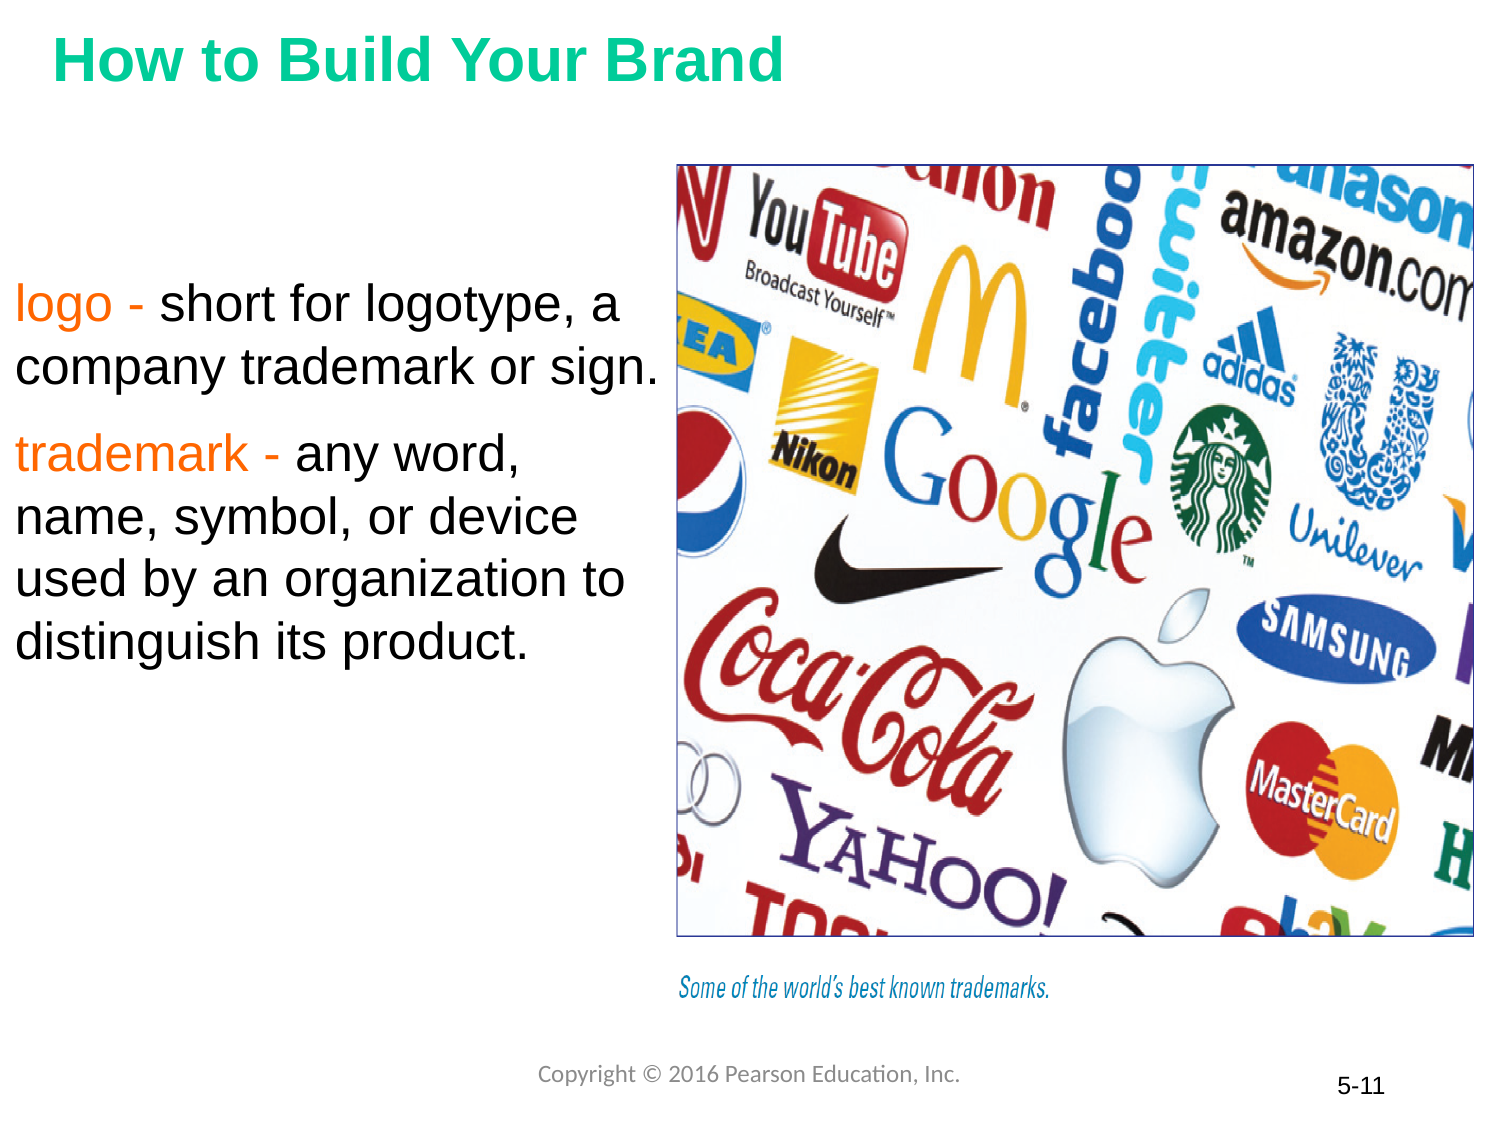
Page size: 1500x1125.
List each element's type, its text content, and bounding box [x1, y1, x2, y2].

text_box logo - short for logotype, a company trademark or sign. trademark - any word, name, symbol, or device used by an organization to distinguish its product. [0, 262, 669, 990]
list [674, 162, 1476, 1006]
footer Copyright © 2016 Pearson Education, Inc. [512, 1042, 988, 1103]
title How to Build Your Brand [37, 0, 1388, 150]
